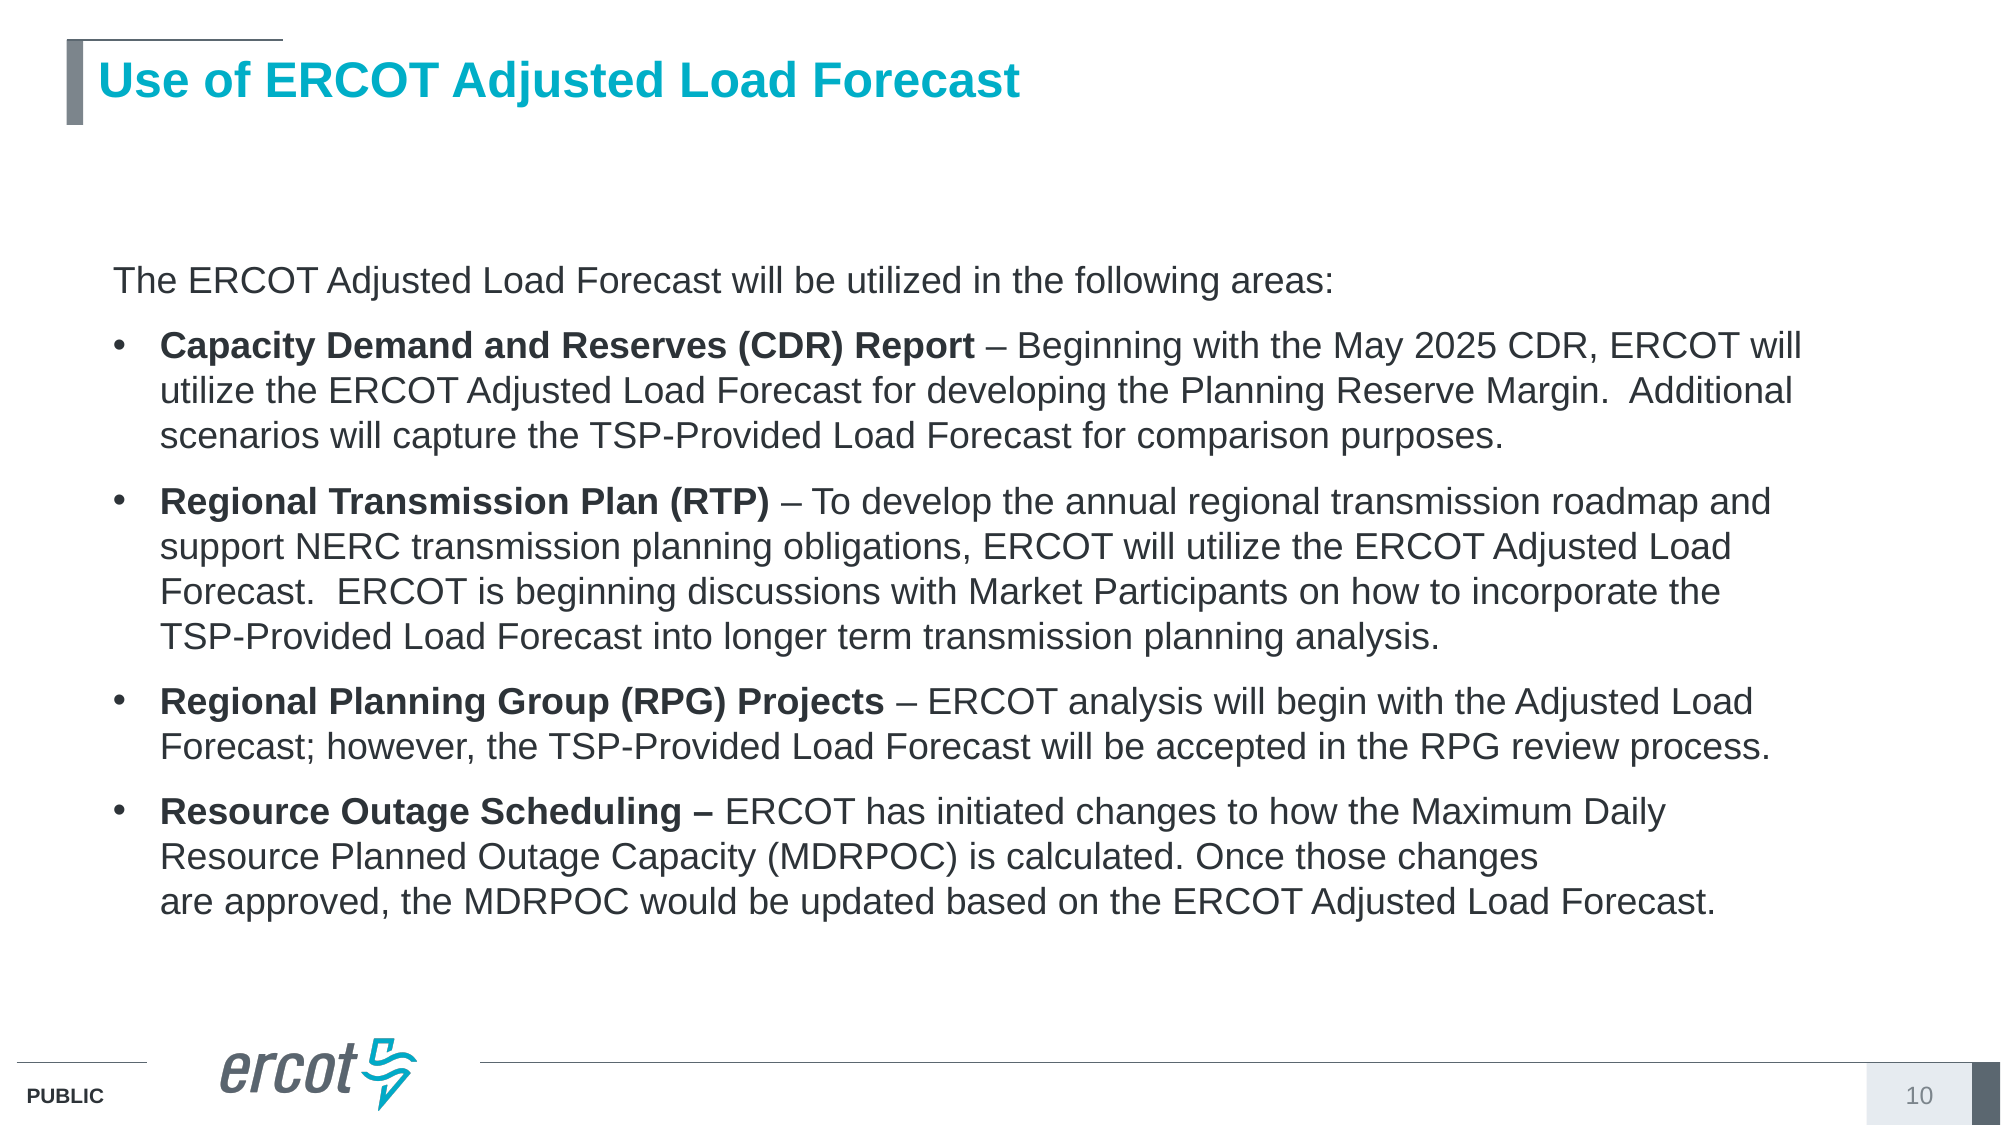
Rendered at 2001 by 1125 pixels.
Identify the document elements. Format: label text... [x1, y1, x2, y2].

title Use of ERCOT Adjusted Load Forecast [83, 39, 1934, 125]
slide_number 10 [1866, 1076, 1973, 1113]
picture [215, 1032, 421, 1117]
text_box The ERCOT Adjusted Load Forecast will be utilized in the following areas: Capacity Demand and Reserves (CDR) Report – Beginning with the May 2025 CDR, ERCOT will utilize the ERCOT Adjusted Load Forecast for developing the Planning Reserve Margin. Additional scenarios will capture the TSP-Provided Load Forecast for comparison purposes. Regional Transmission Plan (RTP) – To develop the annual regional transmission roadmap and support NERC transmission planning obligations, ERCOT will utilize the ERCOT Adjusted Load Forecast. ERCOT is beginning discussions with Market Participants on how to incorporate the TSP-Provided Load Forecast into longer term transmission planning analysis. Regional Planning Group (RPG) Projects – ERCOT analysis will begin with the Adjusted Load Forecast; however, the TSP-Provided Load Forecast will be accepted in the RPG review process. Resource Outage Scheduling – ERCOT has initiated changes to how the Maximum Daily Resource Planned Outage Capacity (MDRPOC) is calculated. Once those changes are approved, the MDRPOC would be updated based on the ERCOT Adjusted Load Forecast. [97, 184, 1829, 930]
